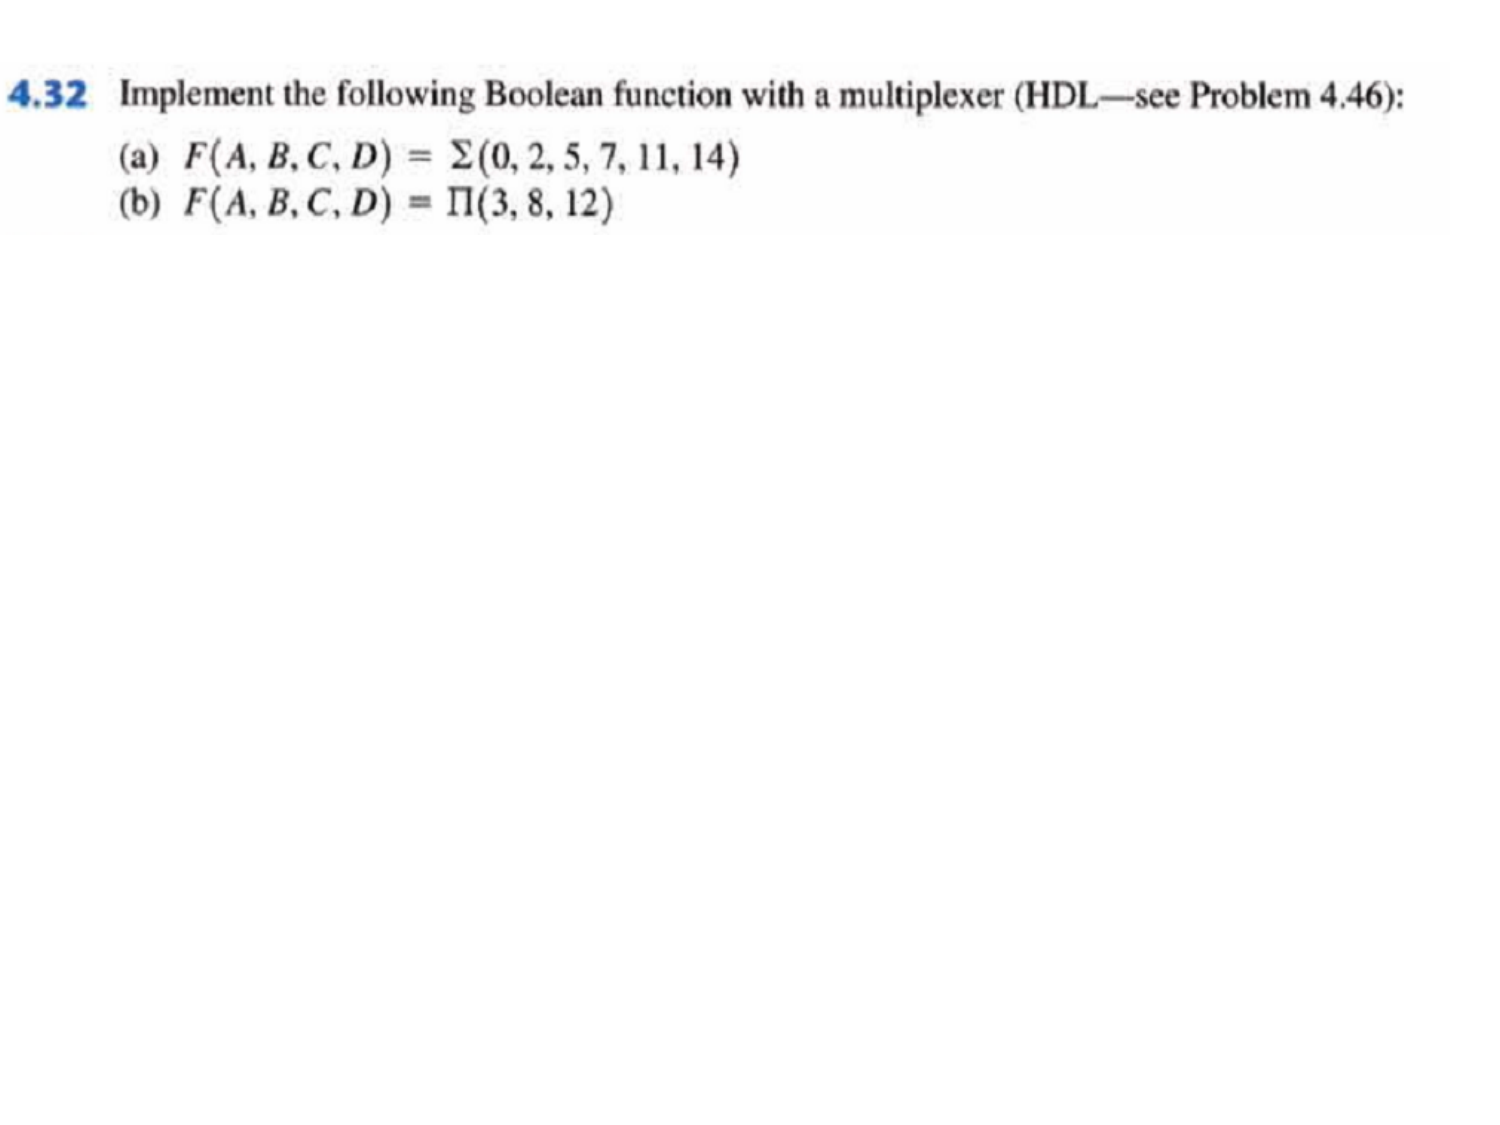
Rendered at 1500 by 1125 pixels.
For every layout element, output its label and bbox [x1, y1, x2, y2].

picture [0, 62, 1451, 235]
